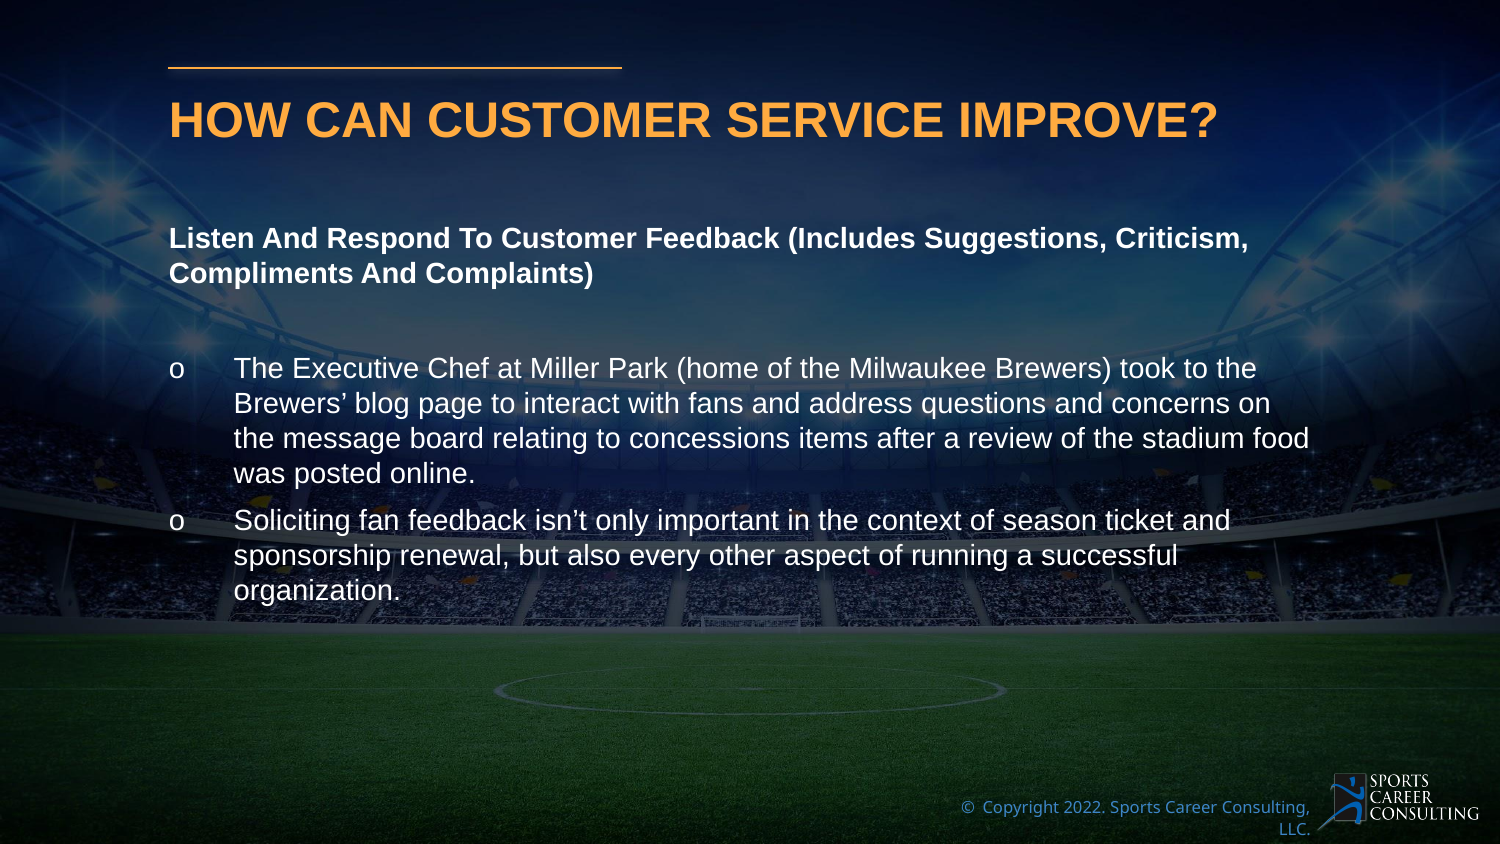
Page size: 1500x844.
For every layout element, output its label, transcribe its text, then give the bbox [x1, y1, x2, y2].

text_box © Copyright 2022. Sports Career Consulting, LLC. [914, 769, 1326, 844]
picture [0, 0, 1500, 844]
title HOW CAN CUSTOMER SERVICE IMPROVE? [153, 72, 1252, 204]
list Listen And Respond To Customer Feedback (Includes Suggestions, Criticism, Compliments And Complaints) o The Executive Chef at Miller Park (home of the Milwaukee Brewers) took to the Brewers’ blog page to interact with fans and address questions and concerns on the message board relating to concessions items after a review of the stadium food was posted online. o Soliciting fan feedback isn’t only important in the context of season ticket and sponsorship renewal, but also every other aspect of running a successful organization. [153, 204, 1331, 703]
